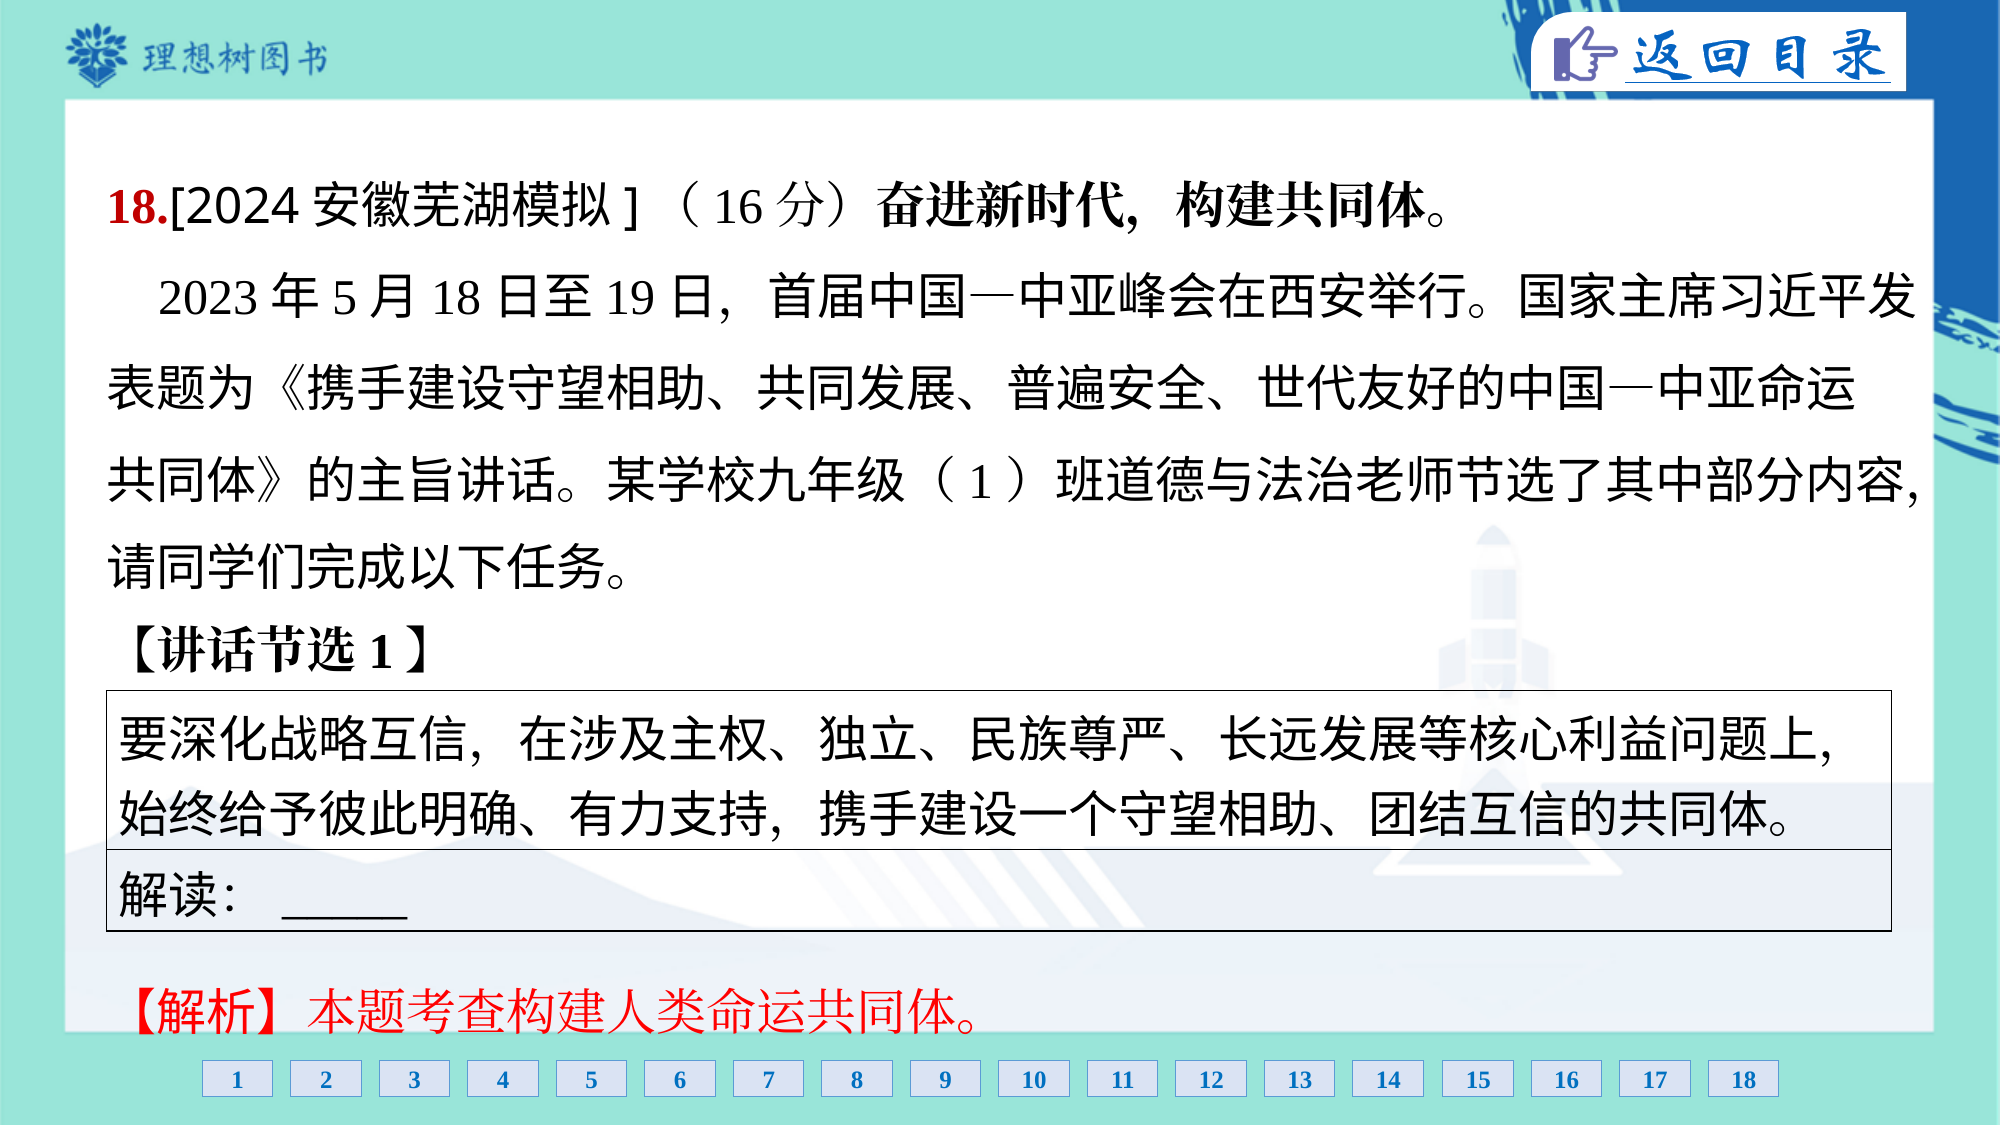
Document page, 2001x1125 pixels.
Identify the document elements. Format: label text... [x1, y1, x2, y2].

table_header 要深化战略互信，在涉及主权、独立、民族尊严、长远发展等核心利益问题上， 始终给予彼此明确、有力支持，携手建设一个守望相助、团结互信的共同体。 [107, 691, 1891, 849]
text_box 【讲话节选1】 [106, 591, 1895, 670]
text_box 【解析】本题考查构建人类命运共同体。 [106, 953, 1895, 1031]
text_box 18.[2024安徽芜湖模拟]（16分）奋进新时代，构建共同体。 2023年5月18日至19日，首届中国—中亚峰会在西安举行。国家主席习近平发 表题为《携手建设守望相助、共同发展、普遍安全、世代友好的中国—中亚命运 共同体》的主旨讲话。某学校九年级（1）班道德与法治老师节选了其中部分内容， 请同学们完成以下任务。 [106, 141, 1895, 587]
table_cell 解读：_____ [107, 850, 1891, 930]
picture [0, 0, 2000, 1125]
